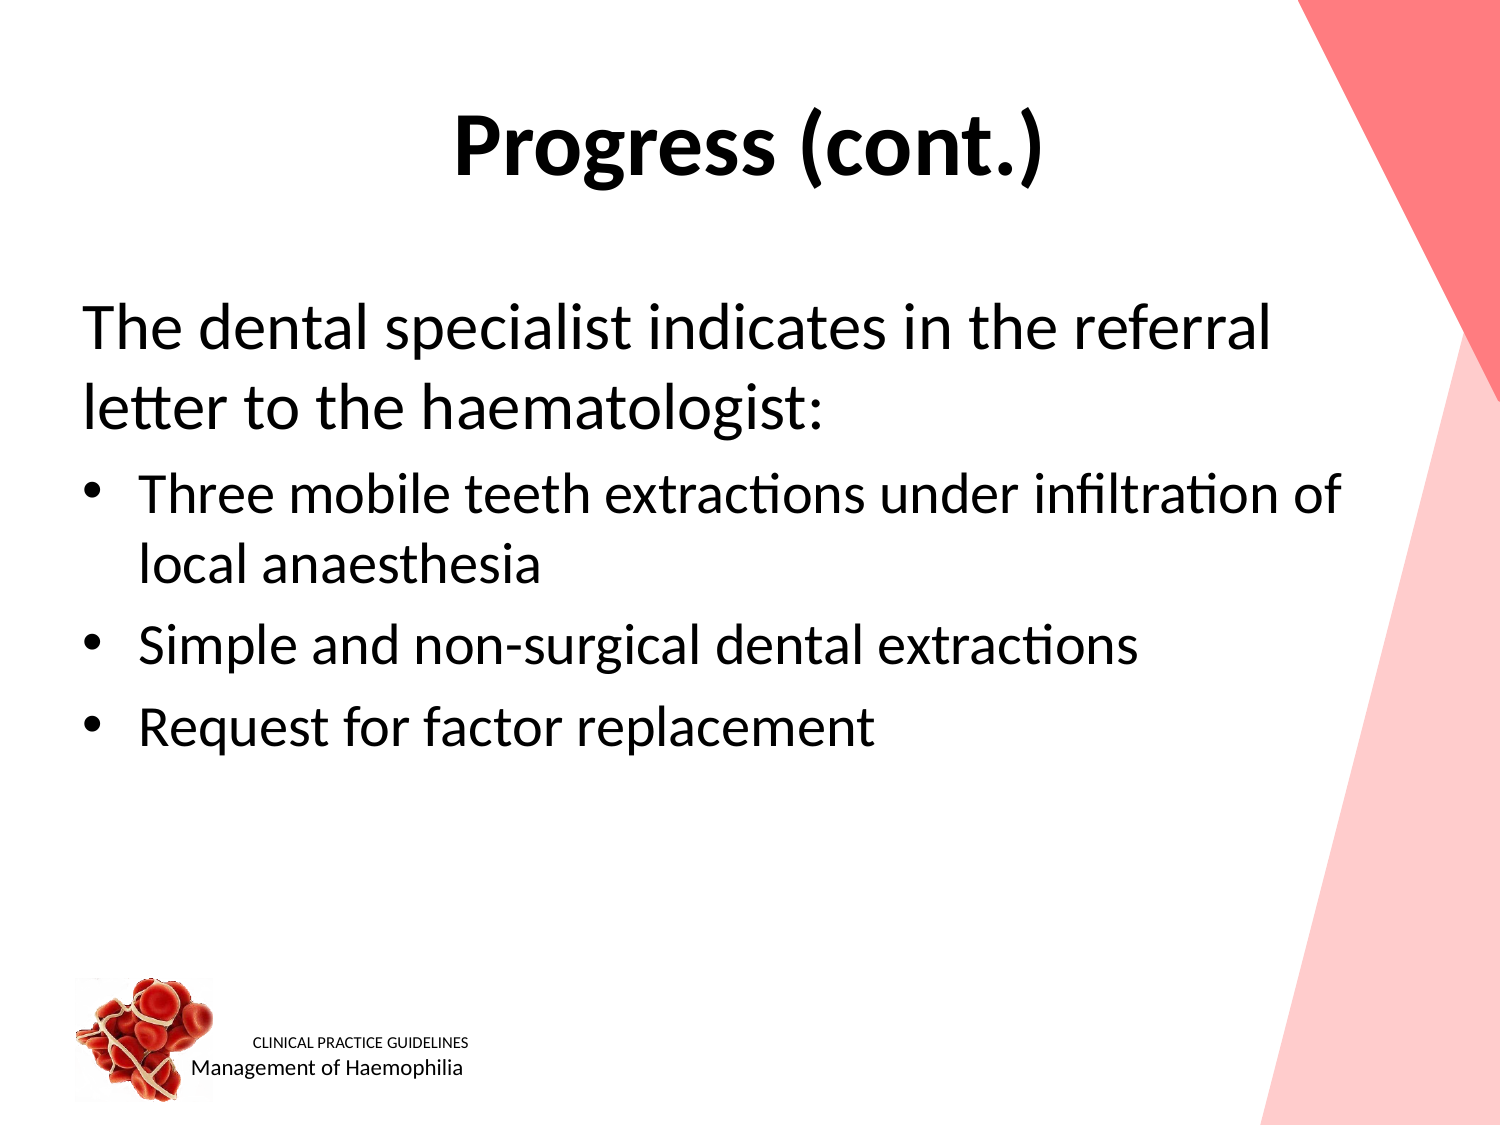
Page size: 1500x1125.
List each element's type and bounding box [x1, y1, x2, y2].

text_box [74, 0, 1500, 1125]
